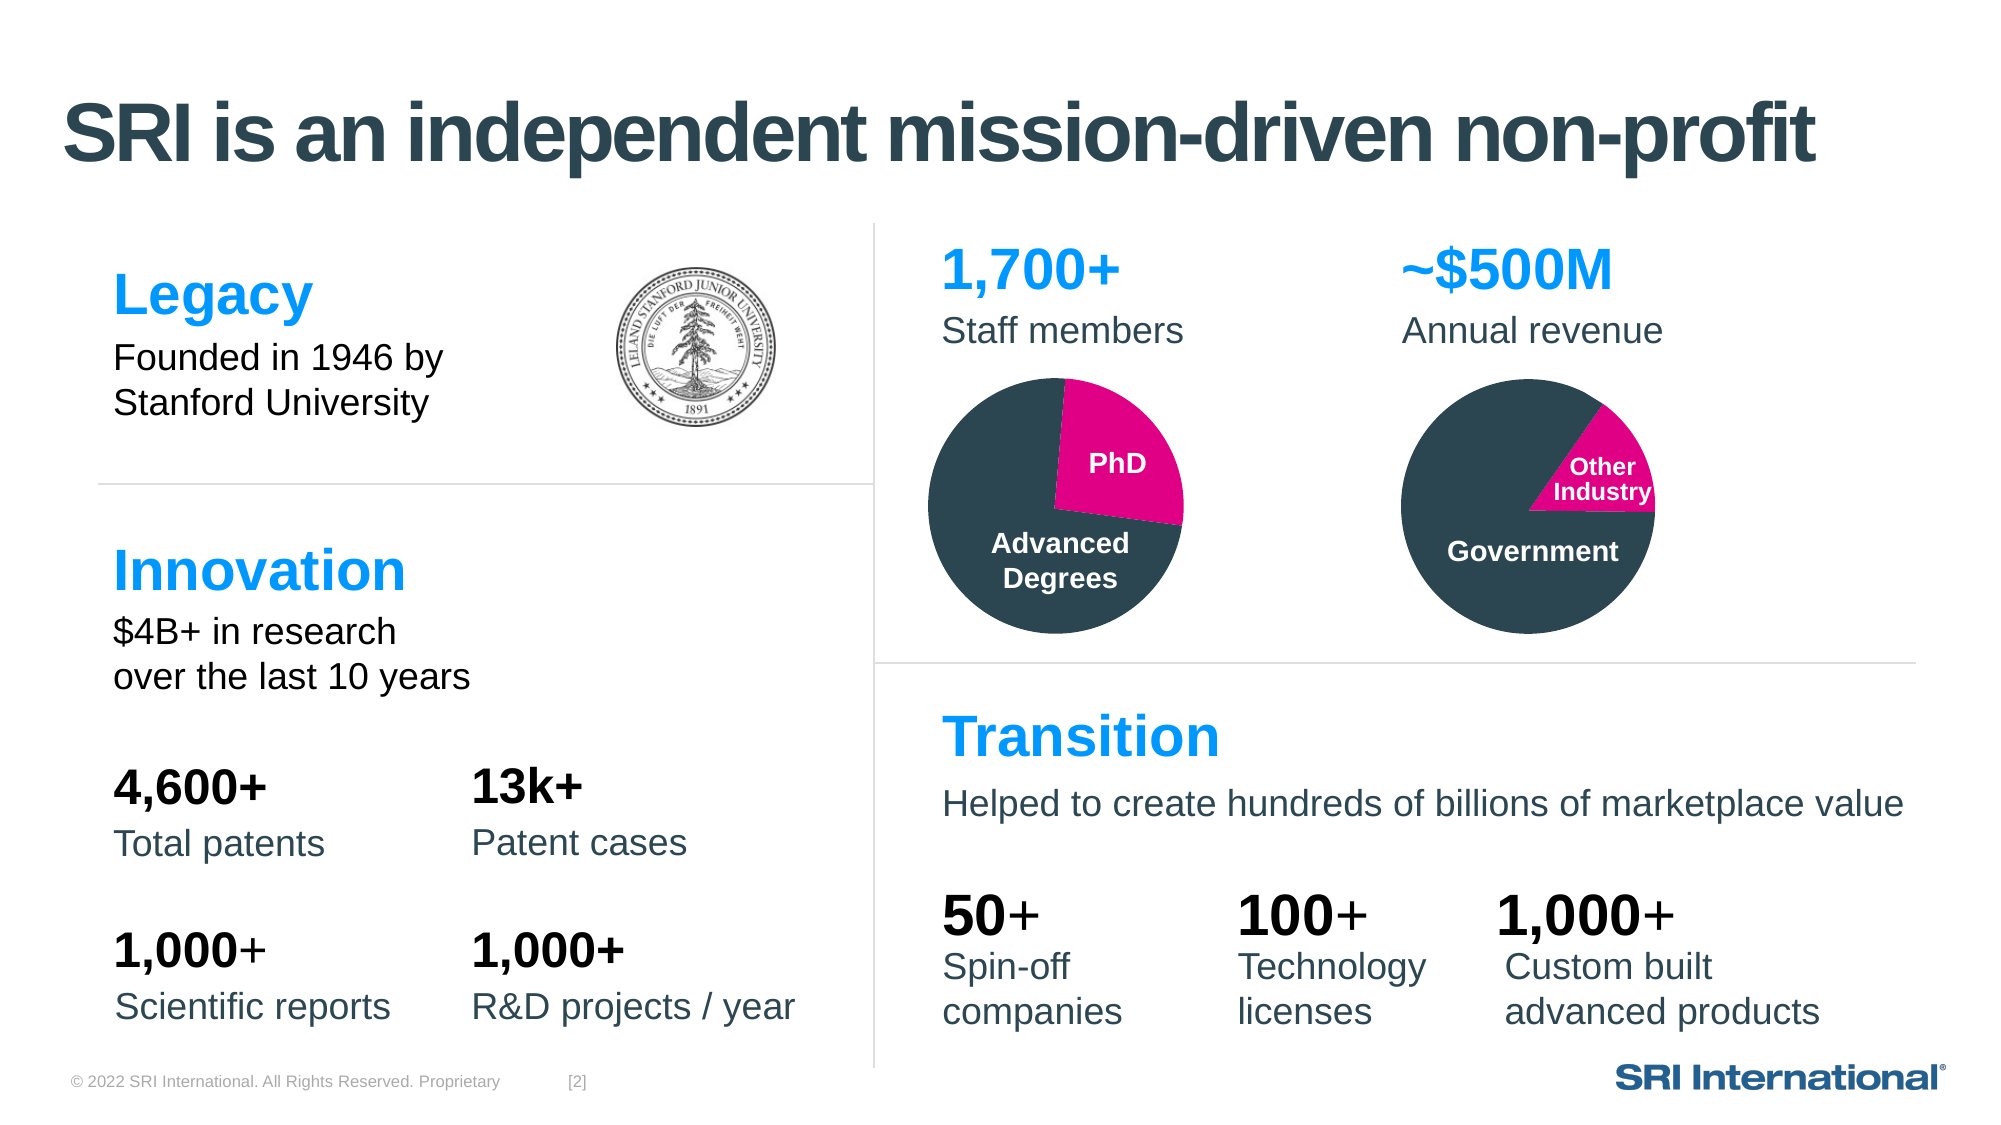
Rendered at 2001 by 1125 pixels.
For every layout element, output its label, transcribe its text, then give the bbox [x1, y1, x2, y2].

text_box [1401, 379, 1656, 634]
title SRI is an independent mission-driven non-profit [62, 89, 1961, 196]
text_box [928, 378, 1189, 634]
picture [1616, 1064, 1946, 1090]
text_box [98, 223, 1934, 1068]
